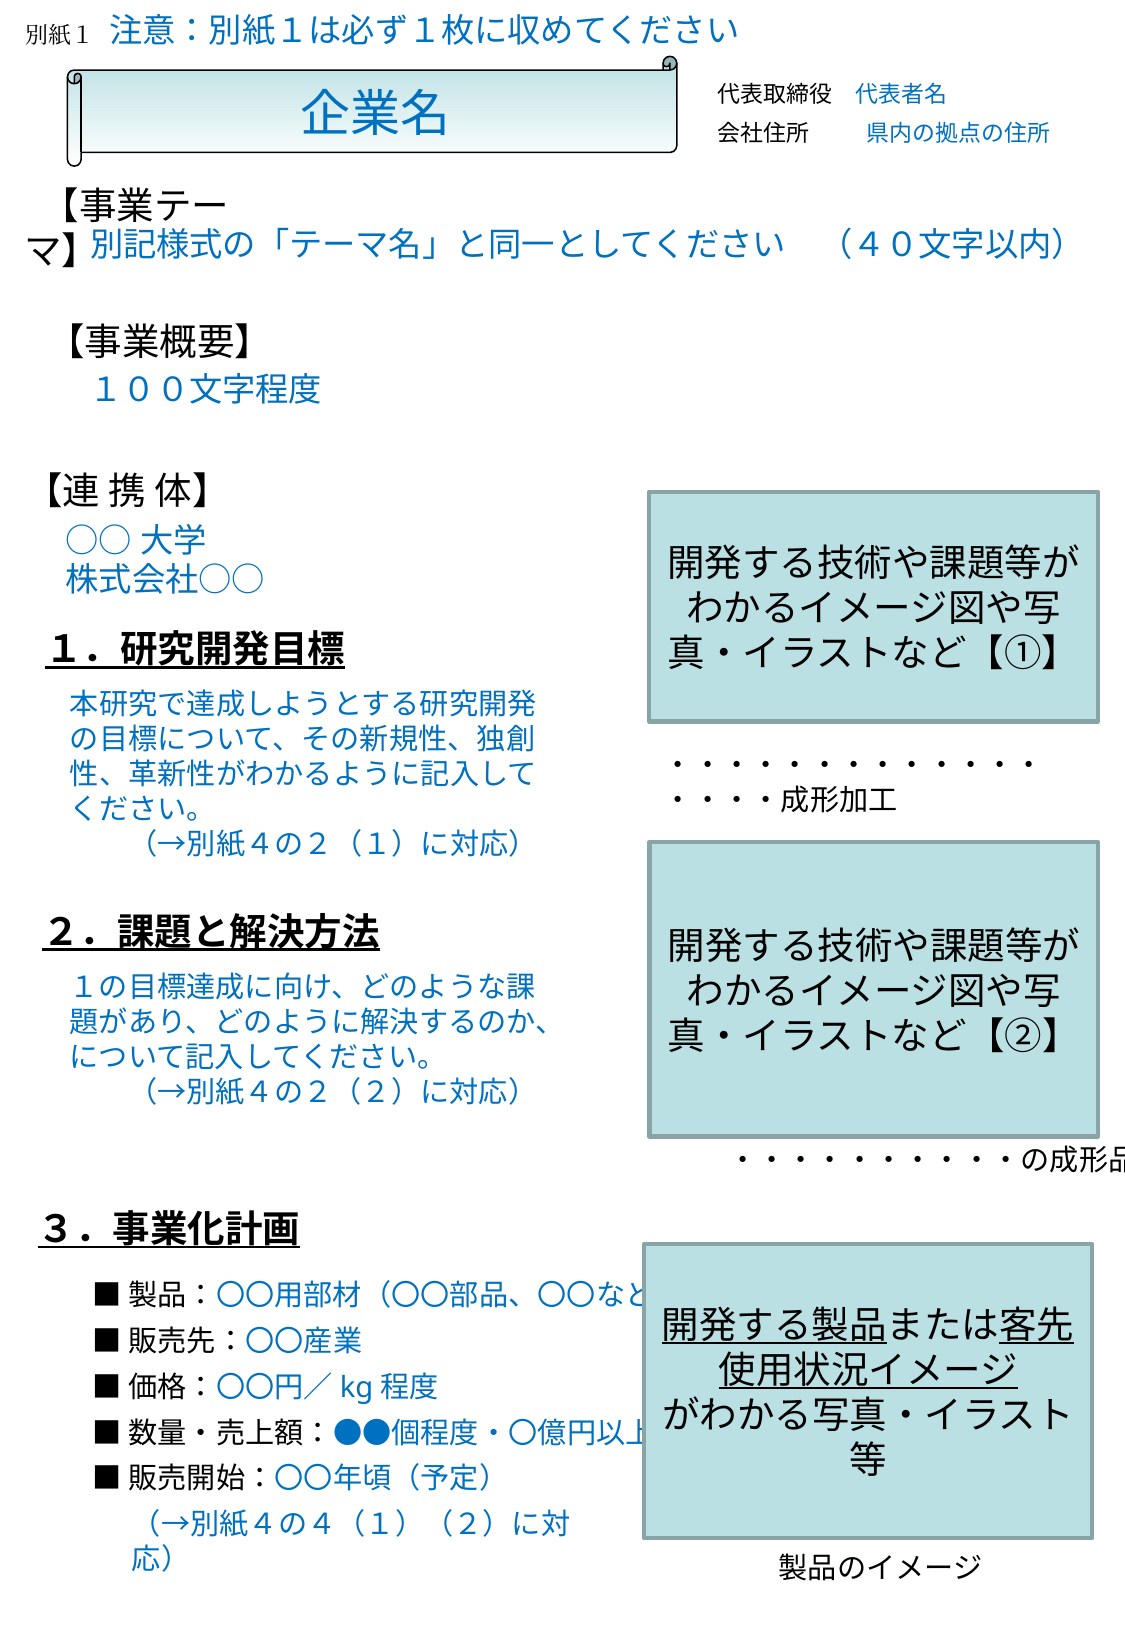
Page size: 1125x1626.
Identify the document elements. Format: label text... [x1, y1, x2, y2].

text_box 代表取締役 代表者名 会社住所 県内の拠点の住所 [702, 72, 1093, 154]
text_box ○○大学 株式会社○○ [51, 511, 359, 606]
text_box 【事業概要】 [14, 310, 1121, 371]
text_box ■製品：〇〇用部材（〇〇部品、〇〇など） ■販売先：〇〇産業 ■価格：〇〇円／kg程度 ■数量・売上額：●●個程度・〇億円以上 ■販売開始：〇〇年頃（予定） [77, 1258, 643, 1503]
text_box ２．課題と解決方法 [27, 900, 614, 960]
text_box ・・・・・・・・・・・・・・・・・成形加工 [649, 739, 1060, 790]
text_box 本研究で達成しようとする研究開発 の目標について、その新規性、独創性、革新性がわかるように記入してください。 （→別紙４の２（１）に対応） [55, 678, 566, 865]
text_box １の目標達成に向け、どのような課題があり、どのように解決するのか、について記入してください。 （→別紙４の２（２）に対応） [54, 960, 574, 1149]
text_box １．研究開発目標 [30, 618, 650, 678]
text_box 【事業テーマ】 [9, 175, 315, 280]
text_box 【連 携 体】 [10, 460, 245, 520]
text_box 別記様式の「テーマ名」と同一としてください （４０文字以内） [75, 215, 1106, 271]
text_box 製品のイメージ [763, 1541, 1019, 1592]
text_box ・・・・・・・・・・の成形品 [713, 1137, 1007, 1184]
text_box ３．事業化計画 [22, 1197, 315, 1258]
text_box 注意：別紙１は必ず１枚に収めてください [94, 1, 1125, 56]
text_box 別紙１ [0, 13, 94, 56]
text_box 開発する技術や課題等がわかるイメージ図や写真・イラストなど【①】 [649, 491, 1098, 722]
text_box 開発する技術や課題等がわかるイメージ図や写真・イラストなど【②】 [649, 842, 1098, 1137]
text_box 開発する製品または客先使用状況イメージ がわかる写真・イラスト等 [643, 1243, 1093, 1538]
text_box （→別紙４の４（１）（２）に対応） [117, 1498, 628, 1625]
text_box １００文字程度 [74, 360, 1106, 416]
text_box 企業名 [67, 56, 677, 167]
